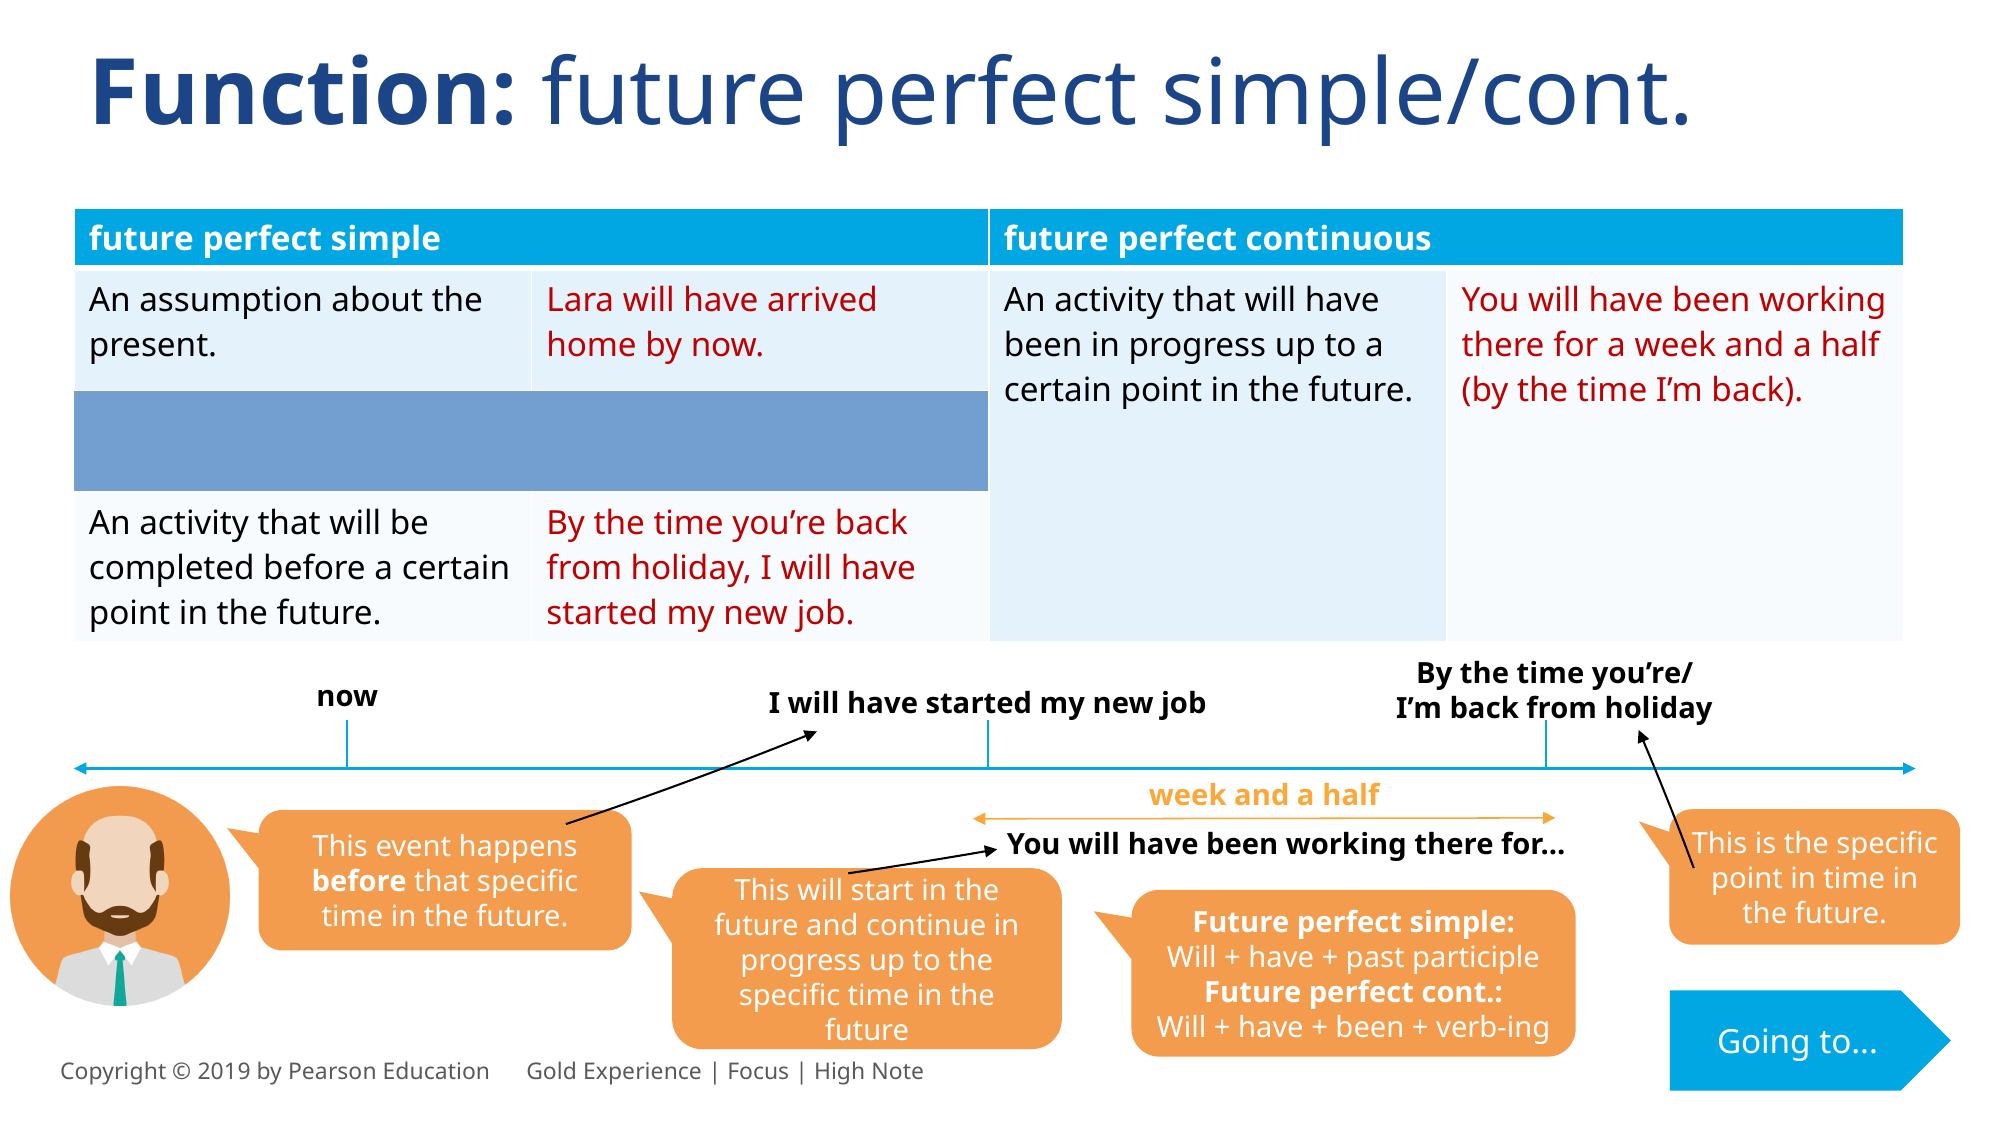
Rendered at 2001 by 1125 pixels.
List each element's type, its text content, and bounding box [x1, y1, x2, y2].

text_box now [105, 669, 589, 720]
text_box I will have started my new job [746, 676, 1230, 728]
text_box This will start in the future and continue in progress up to the specific time in the future [638, 868, 1062, 1040]
table_cell You will have been working there for a week and a half (by the time I’m back). [1448, 271, 1903, 641]
title Function: future perfect simple/cont. [73, 37, 1905, 207]
text_box week and a half [1022, 780, 1506, 816]
text_box This is the specific point in time in the future. [1638, 809, 1961, 945]
text_box [848, 845, 998, 874]
table_cell An activity that will be completed before a certain point in the future. [75, 492, 531, 641]
table_cell By the time you’re back from holiday, I will have started my new job. [532, 492, 988, 641]
table_header future perfect continuous [990, 209, 1903, 265]
text_box You will have been working there for... [972, 817, 1600, 869]
picture [10, 786, 230, 1006]
text_box [1643, 780, 1694, 869]
text_box This event happens before that specific time in the future. [234, 810, 632, 951]
text_box Future perfect simple: Will + have + past participle Future perfect cont.: Will + have + been + verb-ing [1093, 889, 1576, 1057]
text_box [677, 730, 817, 767]
footer Copyright © 2019 by Pearson Education Gold Experience | Focus | High Note [45, 1040, 1084, 1101]
table_cell Lara will have arrived home by now. [532, 271, 988, 390]
table_header future perfect simple [75, 209, 988, 265]
text_box Going to... [1669, 990, 1951, 1091]
text_box By the time you’re/ I’m back from holiday [1313, 647, 1797, 698]
table_cell An activity that will have been in progress up to a certain point in the future. [990, 271, 1446, 641]
text_box [565, 780, 692, 825]
text_box [1623, 729, 1655, 767]
table_cell An assumption about the present. [75, 271, 531, 390]
